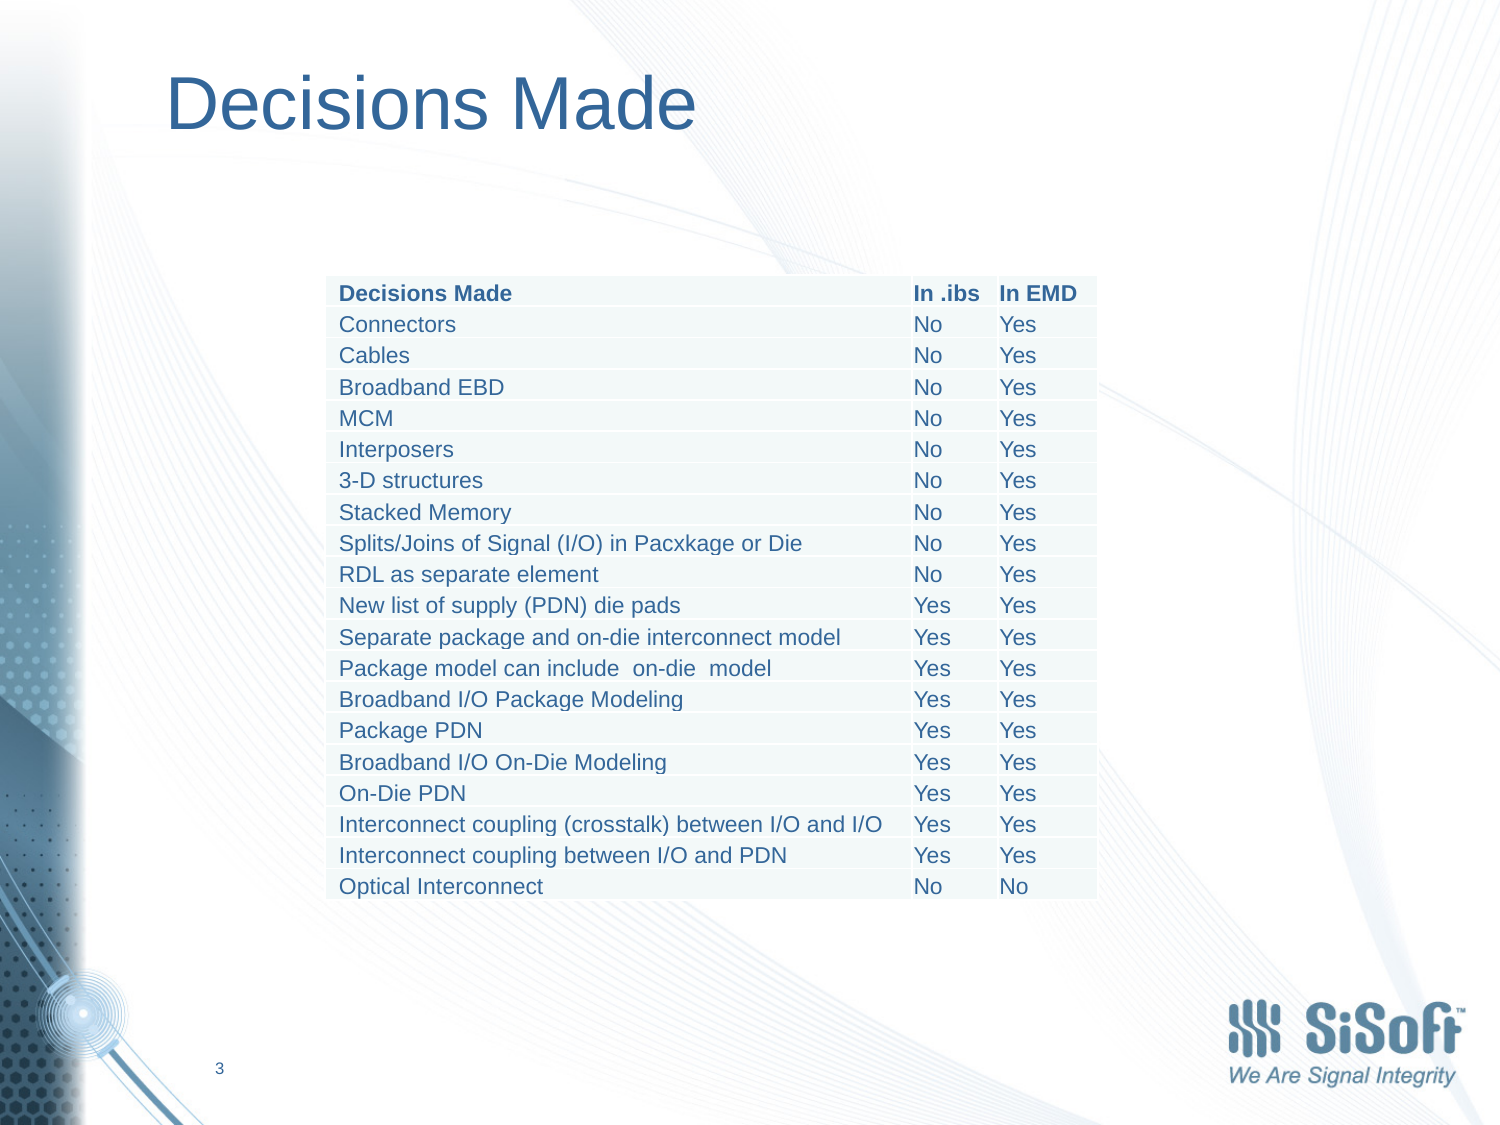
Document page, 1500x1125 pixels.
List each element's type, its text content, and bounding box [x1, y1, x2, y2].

table_cell No [913, 526, 997, 555]
table_cell Yes [999, 338, 1097, 368]
table_cell Yes [913, 838, 997, 868]
table_cell Yes [999, 495, 1097, 524]
table_cell No [913, 463, 997, 493]
table_cell Stacked Memory [326, 495, 911, 524]
table_cell Yes [913, 713, 997, 743]
table_header In .ibs [913, 276, 997, 305]
table_cell Yes [999, 651, 1097, 680]
table_cell MCM [326, 401, 911, 430]
table_cell Yes [999, 463, 1097, 493]
table_cell Yes [999, 807, 1097, 836]
title Decisions Made [150, 24, 1300, 175]
table_cell No [913, 432, 997, 462]
table_cell Yes [913, 776, 997, 805]
table_cell Yes [999, 557, 1097, 587]
table_cell Yes [999, 620, 1097, 649]
table_cell Yes [999, 526, 1097, 555]
table_cell No [913, 557, 997, 587]
table_cell Yes [913, 620, 997, 649]
table_cell Yes [913, 682, 997, 711]
table_header Decisions Made [326, 276, 911, 305]
table_cell No [913, 401, 997, 430]
table_cell Yes [999, 776, 1097, 805]
table_cell 3-D structures [326, 463, 911, 493]
table_cell Splits/Joins of Signal (I/O) in Pacxkage or Die [326, 526, 911, 555]
table_cell No [913, 869, 997, 899]
table_cell Yes [999, 432, 1097, 462]
table_cell Broadband EBD [326, 370, 911, 399]
table_cell Broadband I/O Package Modeling [326, 682, 911, 711]
table_cell Yes [999, 713, 1097, 743]
table_cell Package model can include on-die model [326, 651, 911, 680]
table_cell Yes [999, 401, 1097, 430]
table_cell Cables [326, 338, 911, 368]
table_cell Yes [999, 745, 1097, 774]
table_cell Yes [999, 838, 1097, 868]
table_cell Connectors [326, 307, 911, 337]
table_cell No [913, 338, 997, 368]
table_cell Yes [913, 745, 997, 774]
table_cell Broadband I/O On-Die Modeling [326, 745, 911, 774]
table_cell Yes [913, 588, 997, 618]
table_cell Interconnect coupling (crosstalk) between I/O and I/O [326, 807, 911, 836]
table_cell Package PDN [326, 713, 911, 743]
table_cell RDL as separate element [326, 557, 911, 587]
table_cell New list of supply (PDN) die pads [326, 588, 911, 618]
table_cell No [913, 370, 997, 399]
table_cell Yes [999, 370, 1097, 399]
table_cell No [913, 307, 997, 337]
table_cell Interconnect coupling between I/O and PDN [326, 838, 911, 868]
table_cell Yes [913, 807, 997, 836]
table_cell Optical Interconnect [326, 869, 911, 899]
table_cell On-Die PDN [326, 776, 911, 805]
table_cell No [913, 495, 997, 524]
table_header In EMD [999, 276, 1097, 305]
table_cell Yes [999, 307, 1097, 337]
table_cell Yes [913, 651, 997, 680]
table_cell No [999, 869, 1097, 899]
table_cell Yes [999, 588, 1097, 618]
footer 3 [200, 1050, 975, 1104]
picture [0, 0, 1500, 1125]
table_cell Interposers [326, 432, 911, 462]
table_cell Yes [999, 682, 1097, 711]
table_cell Separate package and on-die interconnect model [326, 620, 911, 649]
